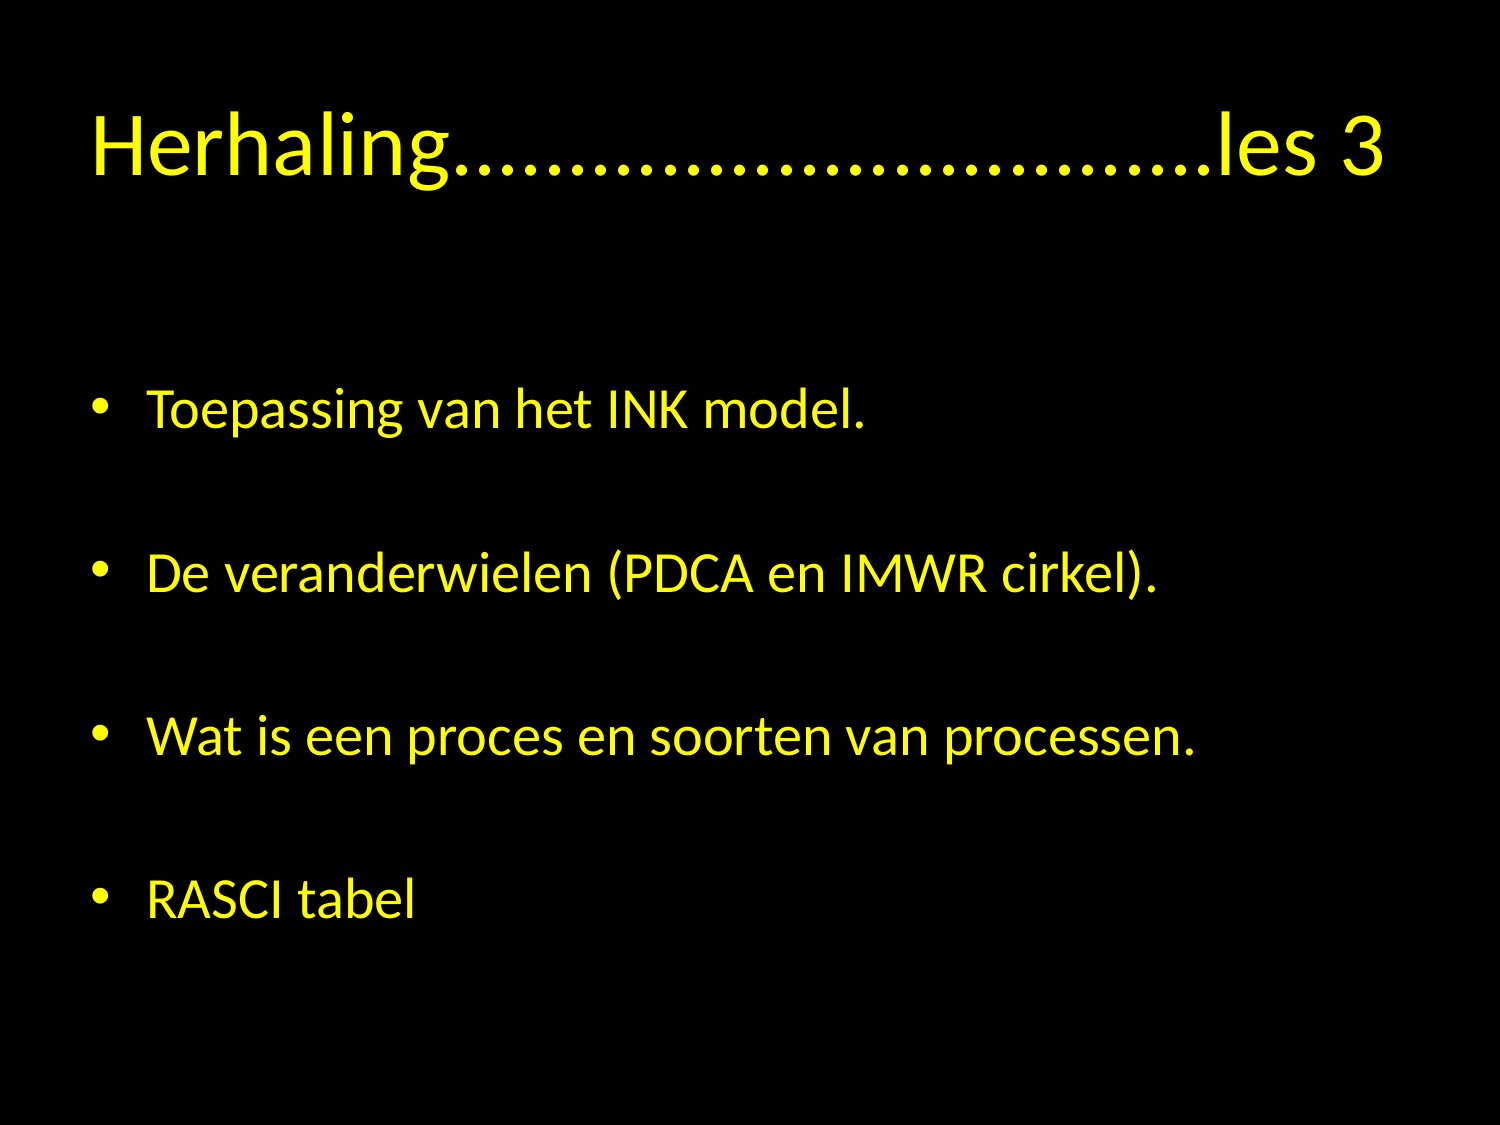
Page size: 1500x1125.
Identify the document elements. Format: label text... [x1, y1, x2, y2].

list Toepassing van het INK model. De veranderwielen (PDCA en IMWR cirkel). Wat is een proces en soorten van processen. RASCI tabel [75, 363, 1425, 990]
title Herhaling.................................les 3 [75, 45, 1425, 233]
